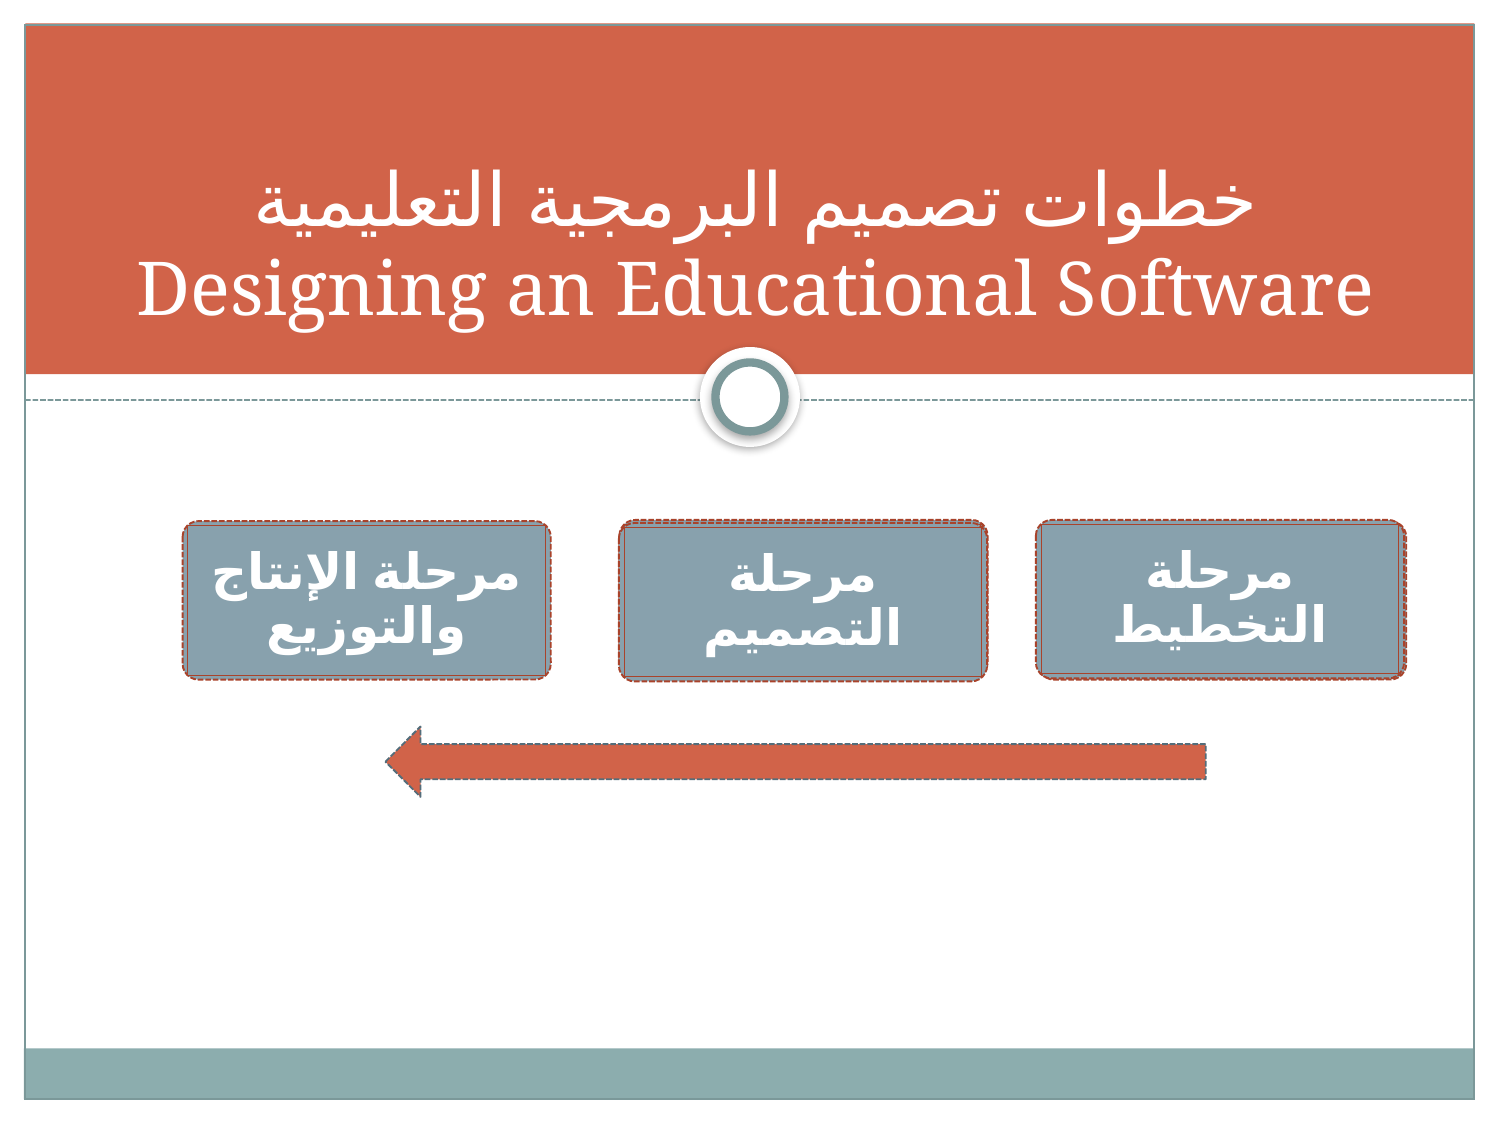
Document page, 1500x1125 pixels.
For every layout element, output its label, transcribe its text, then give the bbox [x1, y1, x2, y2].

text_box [182, 520, 552, 680]
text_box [618, 522, 988, 682]
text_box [1035, 519, 1405, 679]
title خطوات تصميم البرمجية التعليمية Designing an Educational Software [118, 87, 1394, 338]
text_box [384, 725, 1207, 798]
